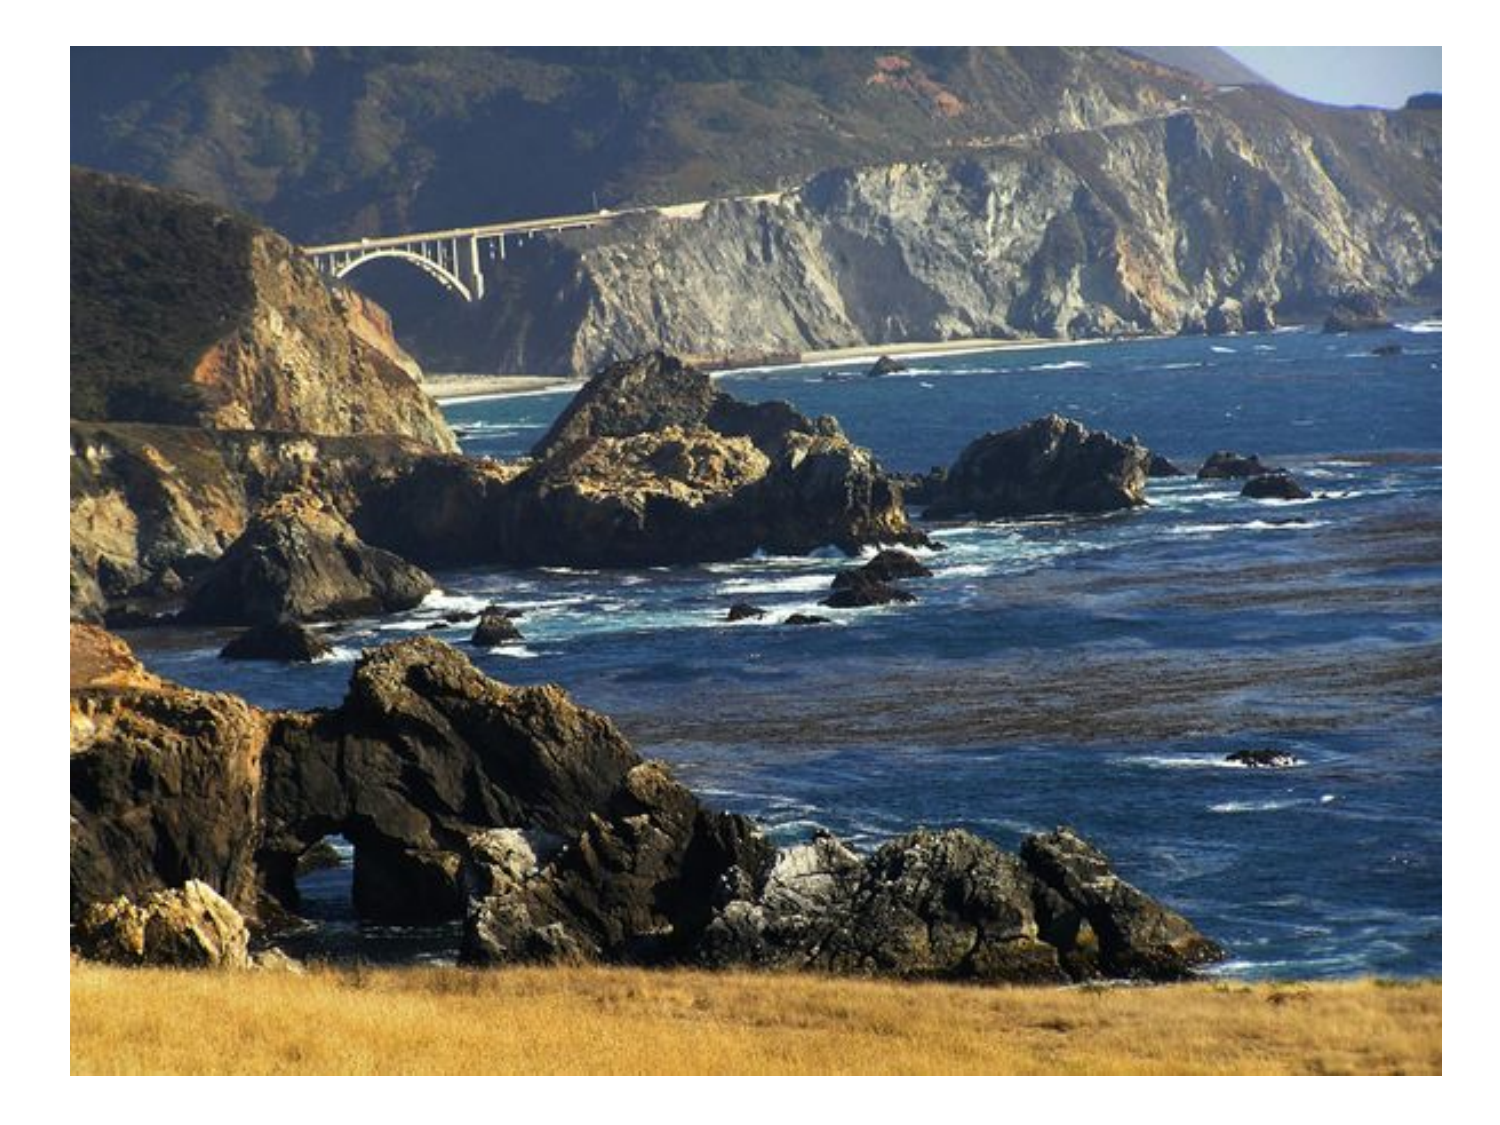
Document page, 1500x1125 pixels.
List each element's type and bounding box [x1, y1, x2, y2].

list [70, 46, 1442, 1076]
